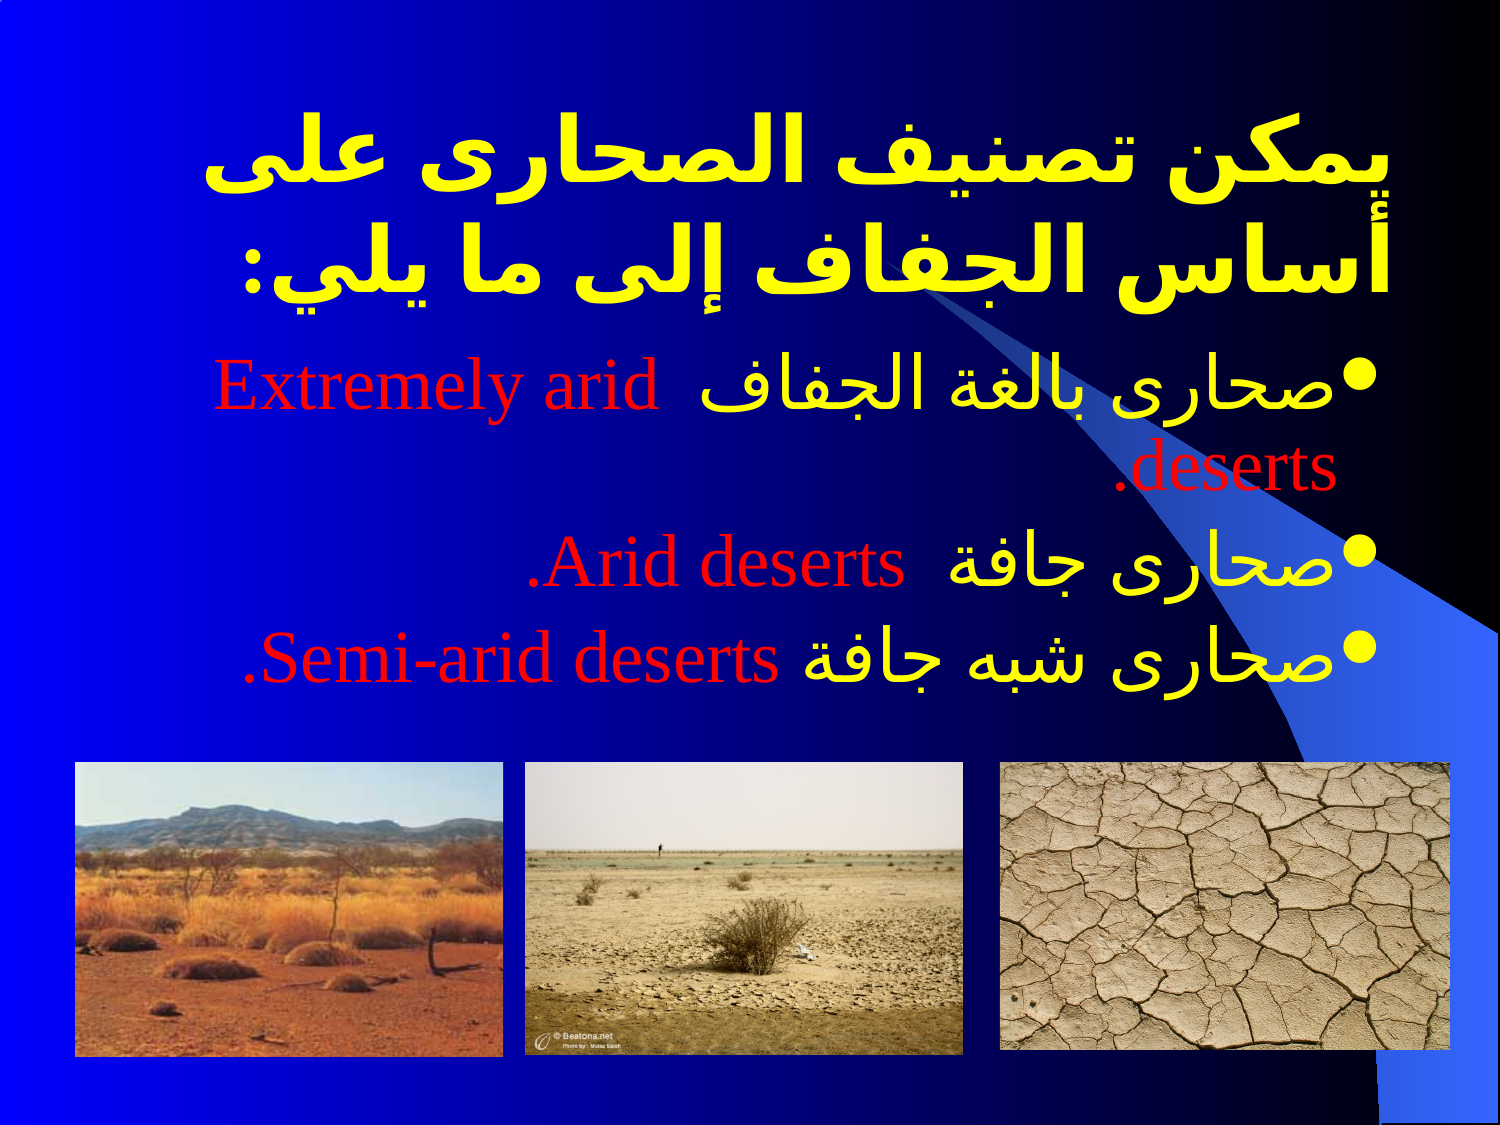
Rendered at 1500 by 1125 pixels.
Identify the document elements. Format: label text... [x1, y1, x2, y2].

picture [74, 762, 504, 1057]
list صحارى بالغة الجفاف Extremely arid deserts. صحارى جافة Arid deserts. صحارى شبه جافة Semi-arid deserts. [87, 337, 1426, 738]
picture [999, 762, 1451, 1051]
title يمكن تصنيف الصحارى على أساس الجفاف إلى ما يلي: [62, 49, 1413, 352]
picture [524, 762, 964, 1055]
